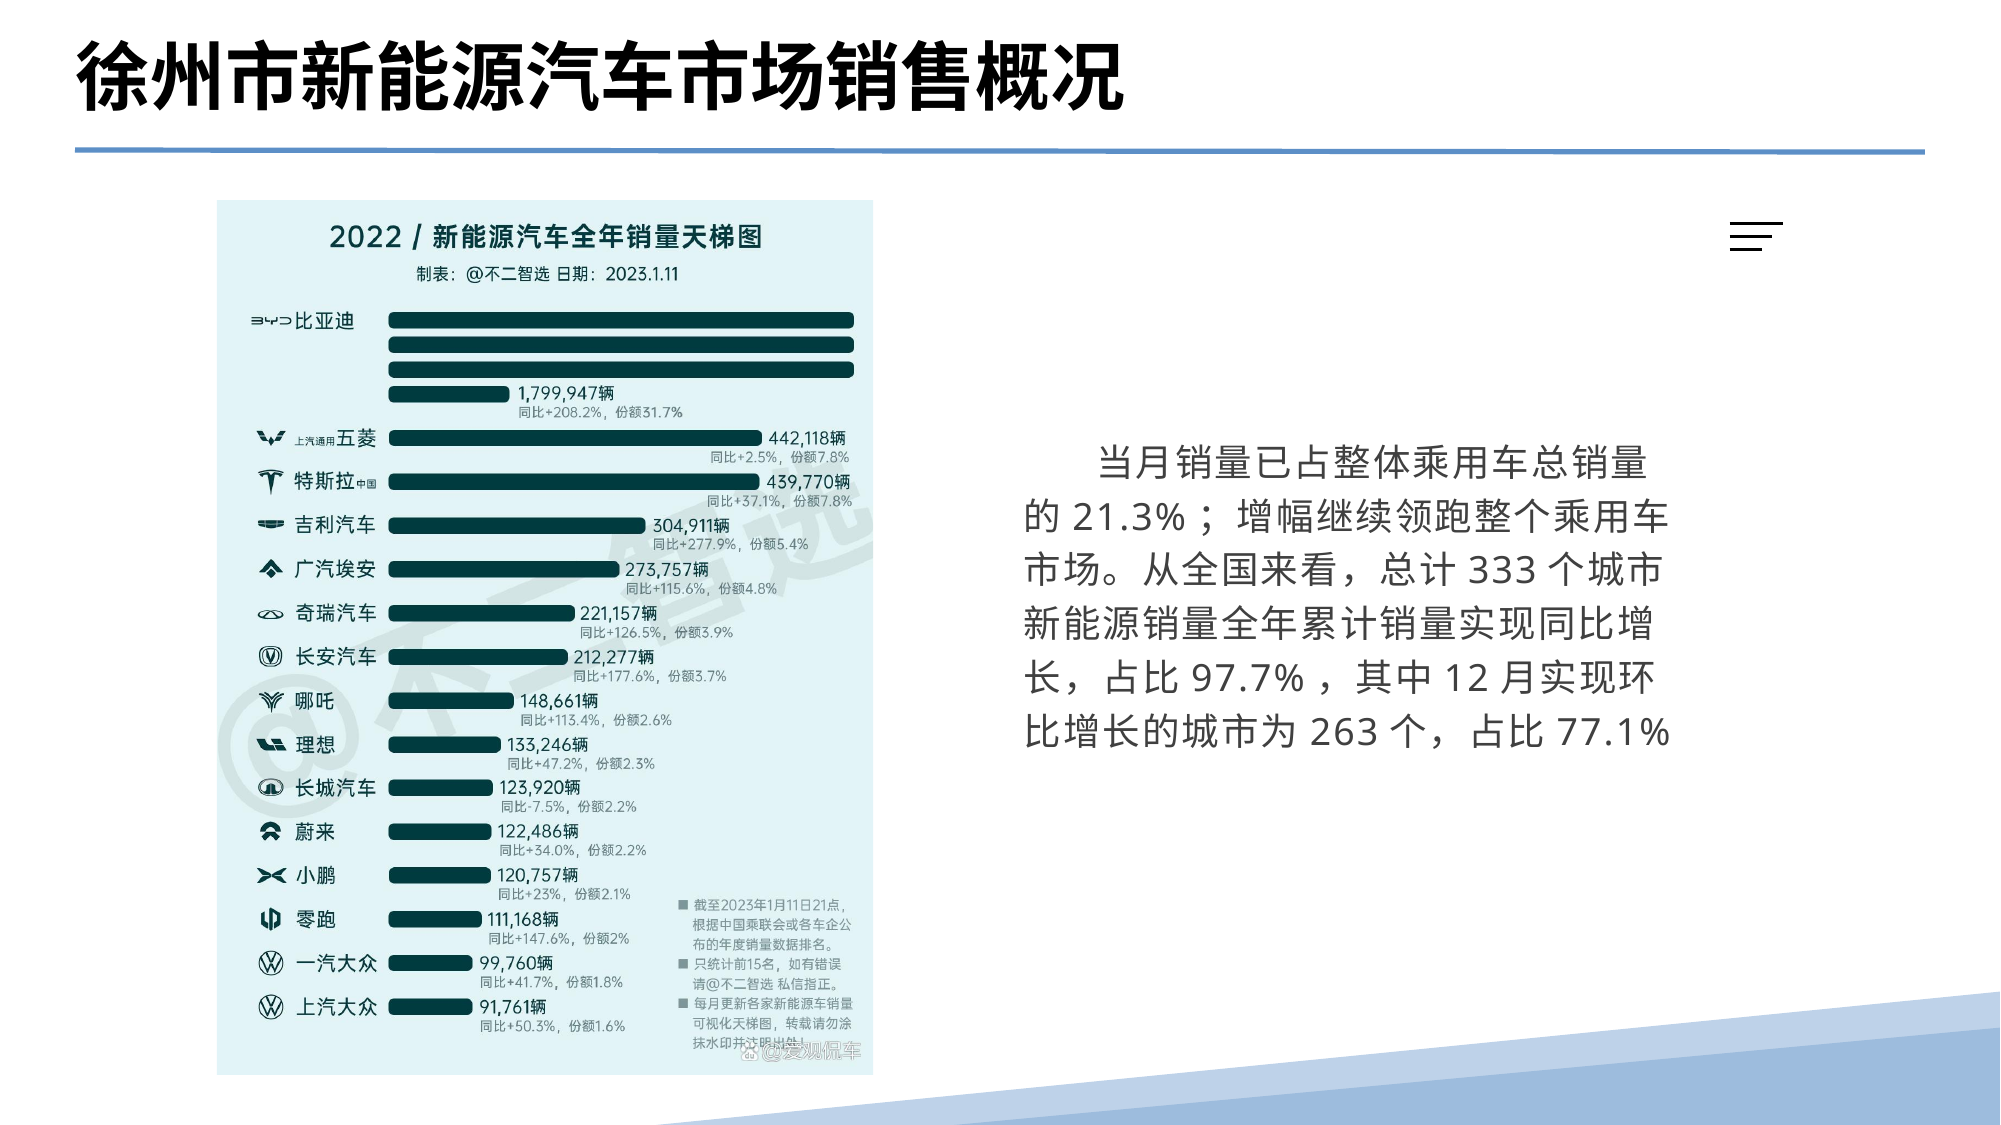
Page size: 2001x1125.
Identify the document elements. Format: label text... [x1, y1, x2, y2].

text_box 徐州市新能源汽车市场销售概况 [75, 24, 1925, 125]
text_box 当月销量已占整体乘用车总销量的21.3%；增幅继续领跑整个乘用车市场。从全国来看，总计333个城市新能源销量全年累计销量实现同比增长，占比97.7%，其中12月实现环比增长的城市为263个，占比77.1% [1013, 404, 1697, 849]
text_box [656, 991, 2000, 1125]
picture [216, 199, 874, 1076]
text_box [74, 149, 1925, 153]
